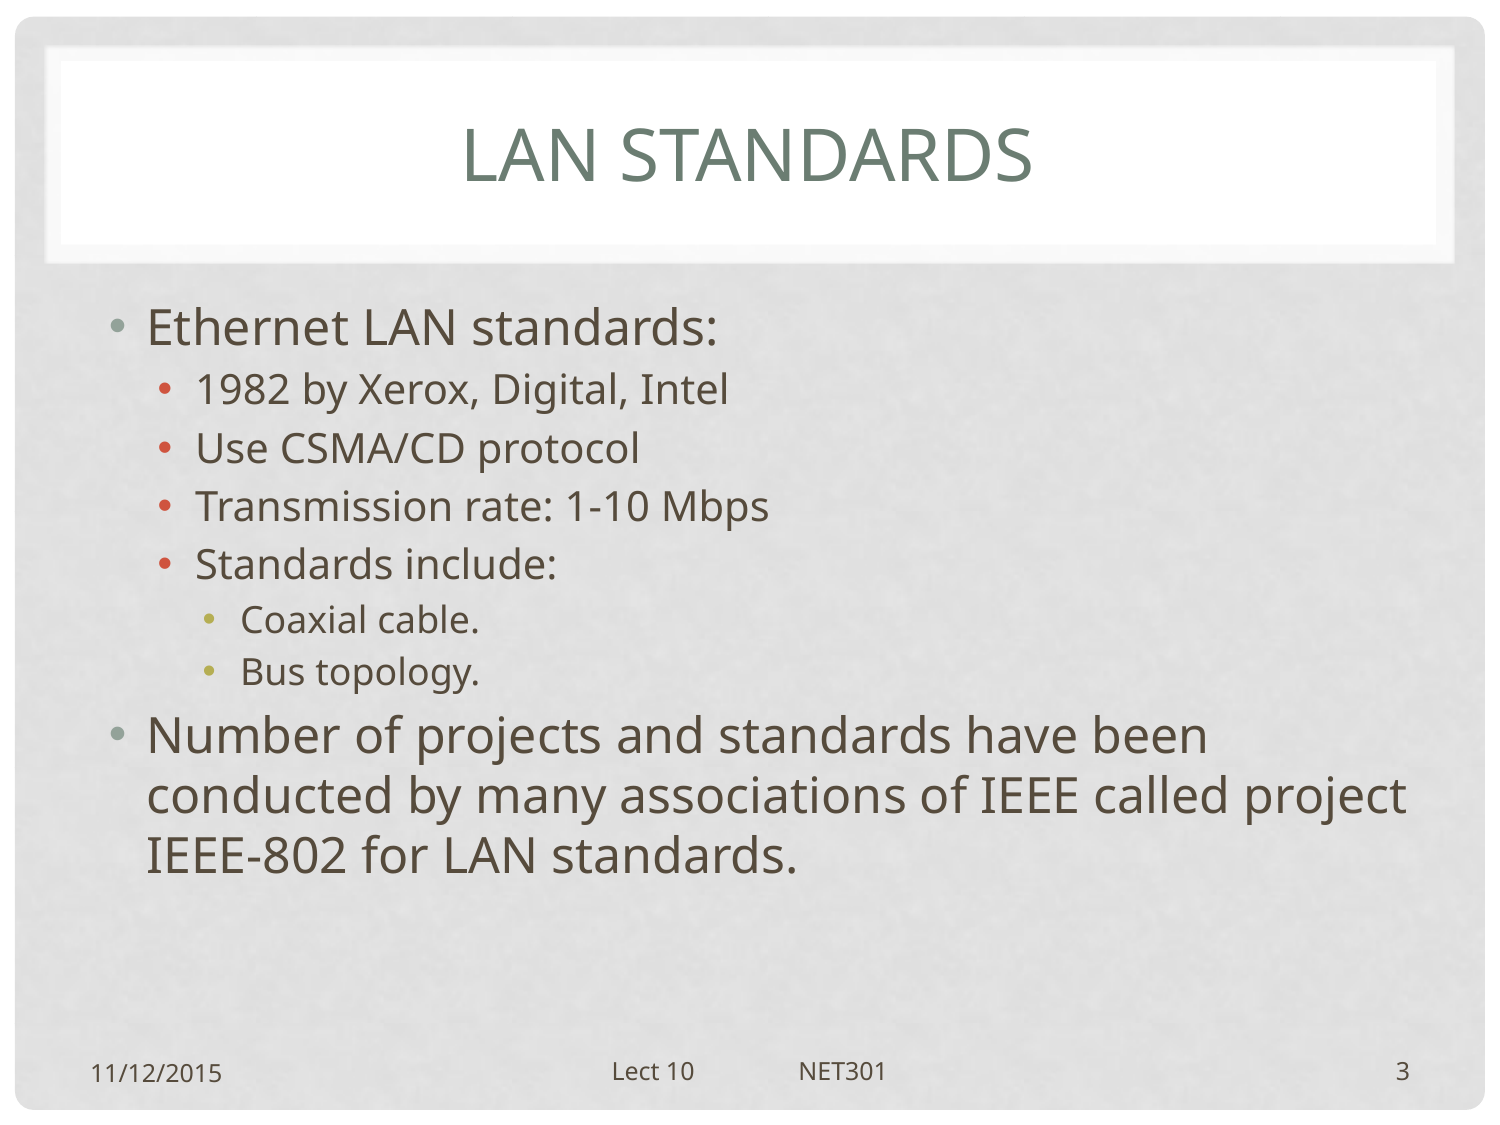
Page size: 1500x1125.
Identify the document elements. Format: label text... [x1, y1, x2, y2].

footer Lect 10 NET301 [512, 1042, 988, 1103]
title LAN standards [69, 66, 1425, 238]
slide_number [75, 1042, 425, 1103]
slide_number 3 [1074, 1042, 1425, 1103]
list Ethernet LAN standards: 1982 by Xerox, Digital, Intel Use CSMA/CD protocol Transmission rate: 1-10 Mbps Standards include: Coaxial cable. Bus topology. Number of projects and standards have been conducted by many associations of IEEE called project IEEE-802 for LAN standards. [75, 287, 1425, 1005]
